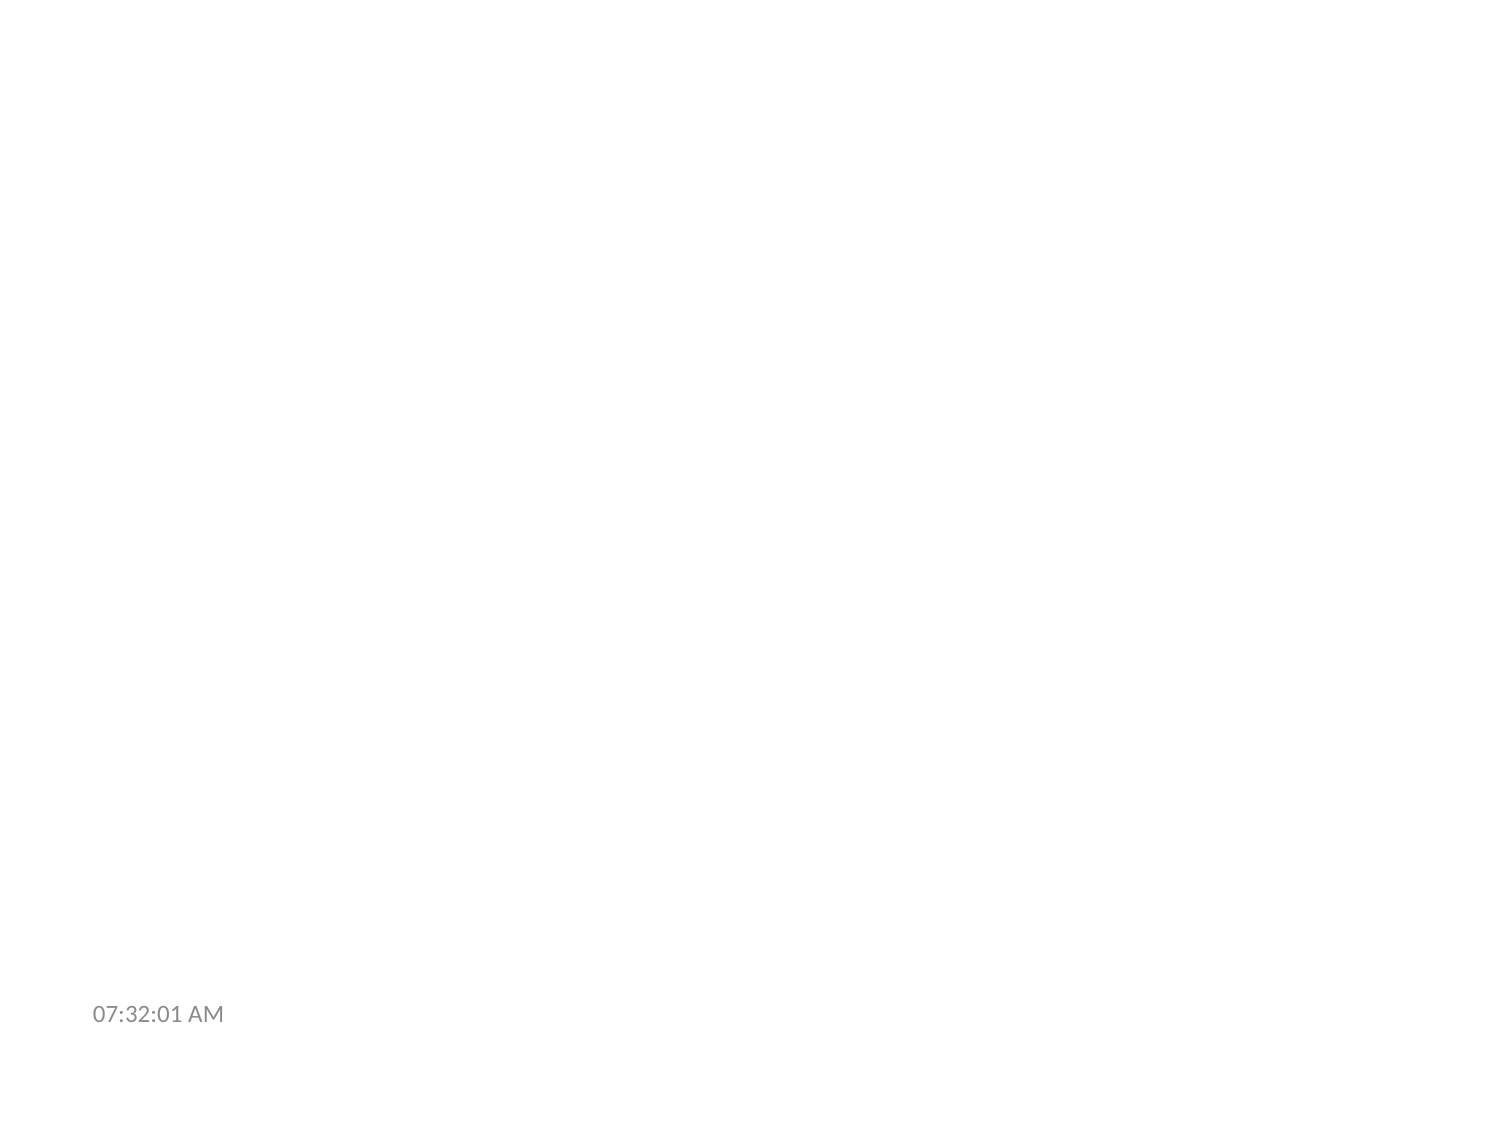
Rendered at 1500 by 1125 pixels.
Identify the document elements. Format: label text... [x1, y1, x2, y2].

text_box 3:35:09 PM [77, 982, 428, 1043]
